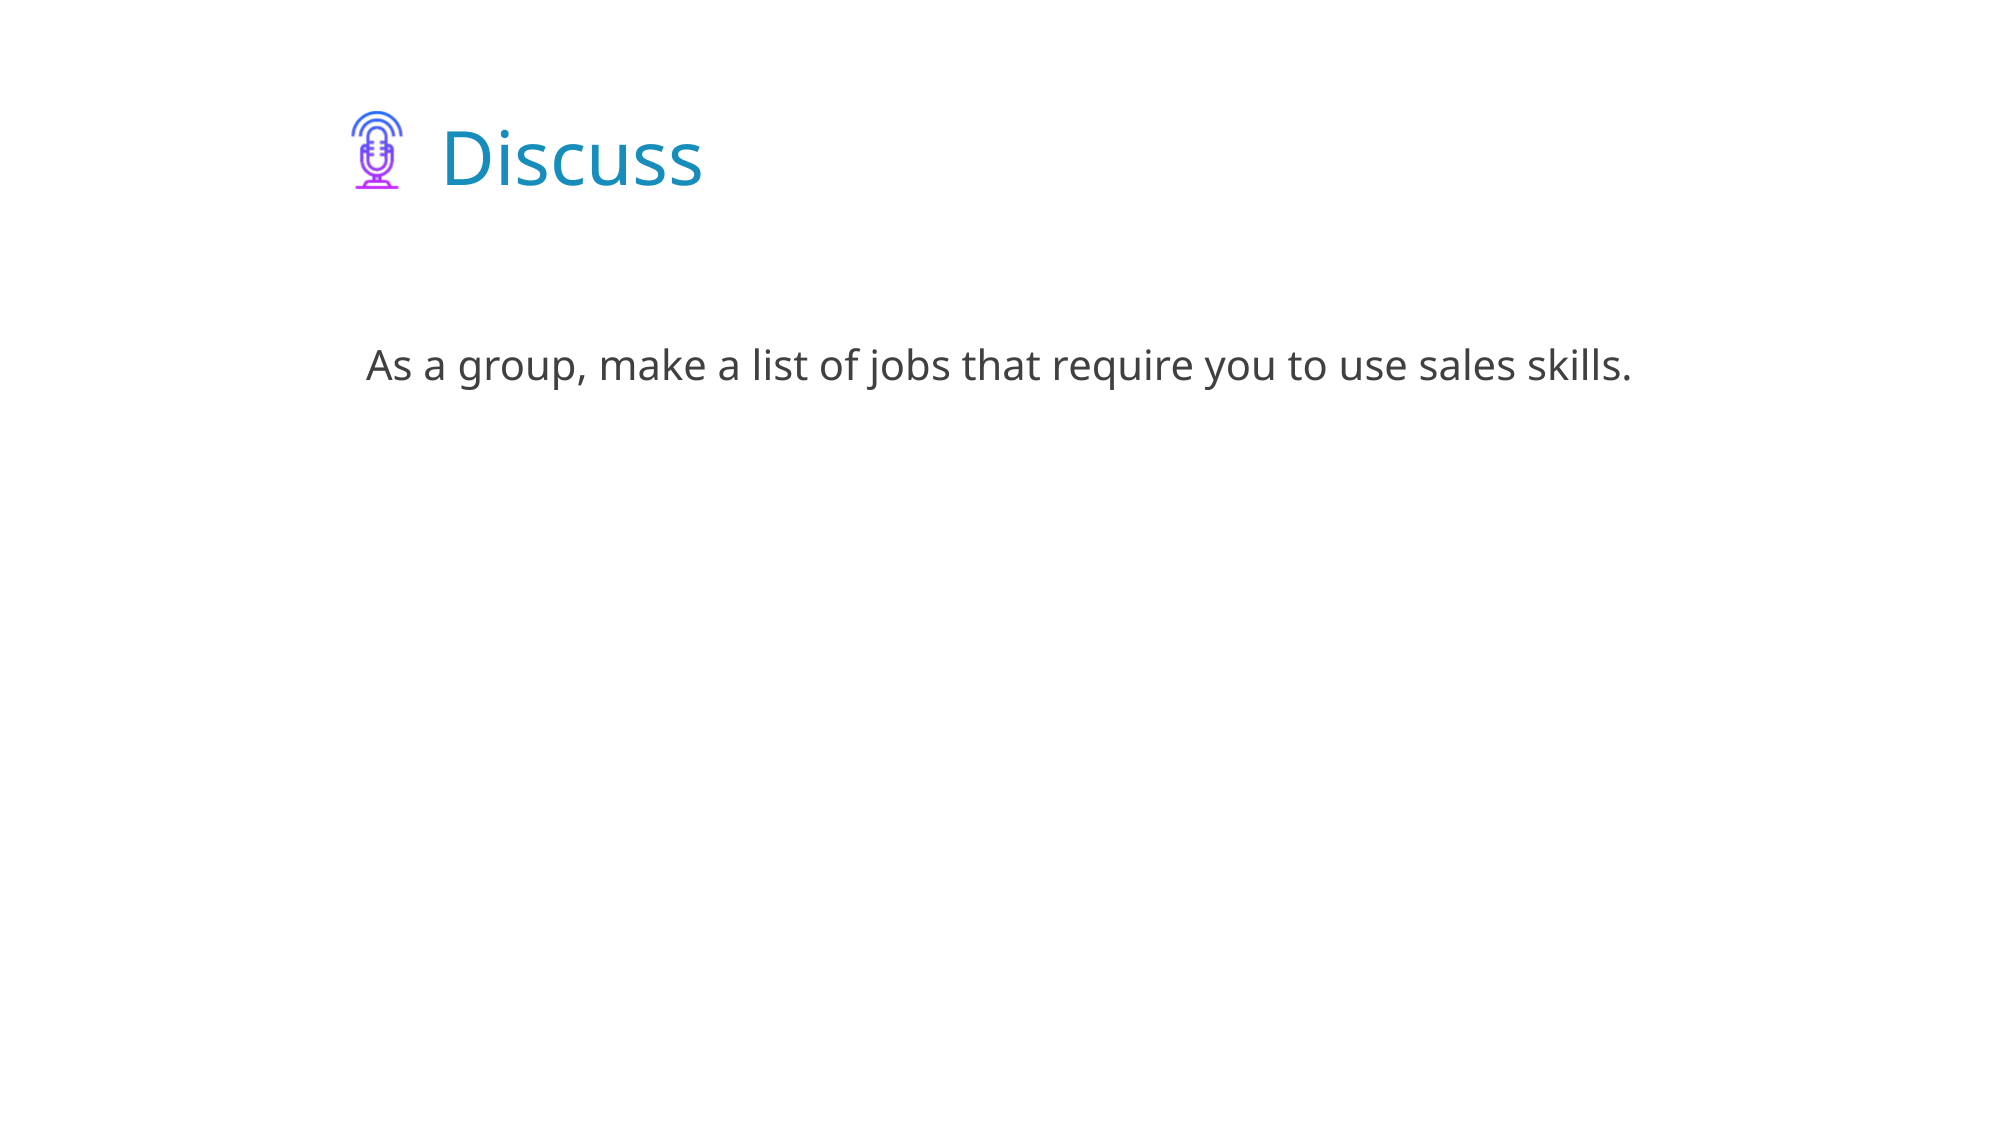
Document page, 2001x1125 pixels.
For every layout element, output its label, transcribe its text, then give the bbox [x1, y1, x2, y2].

list As a group, make a list of jobs that require you to use sales skills. [351, 331, 1814, 1055]
picture [329, 102, 425, 198]
title Discuss [425, 102, 1888, 313]
